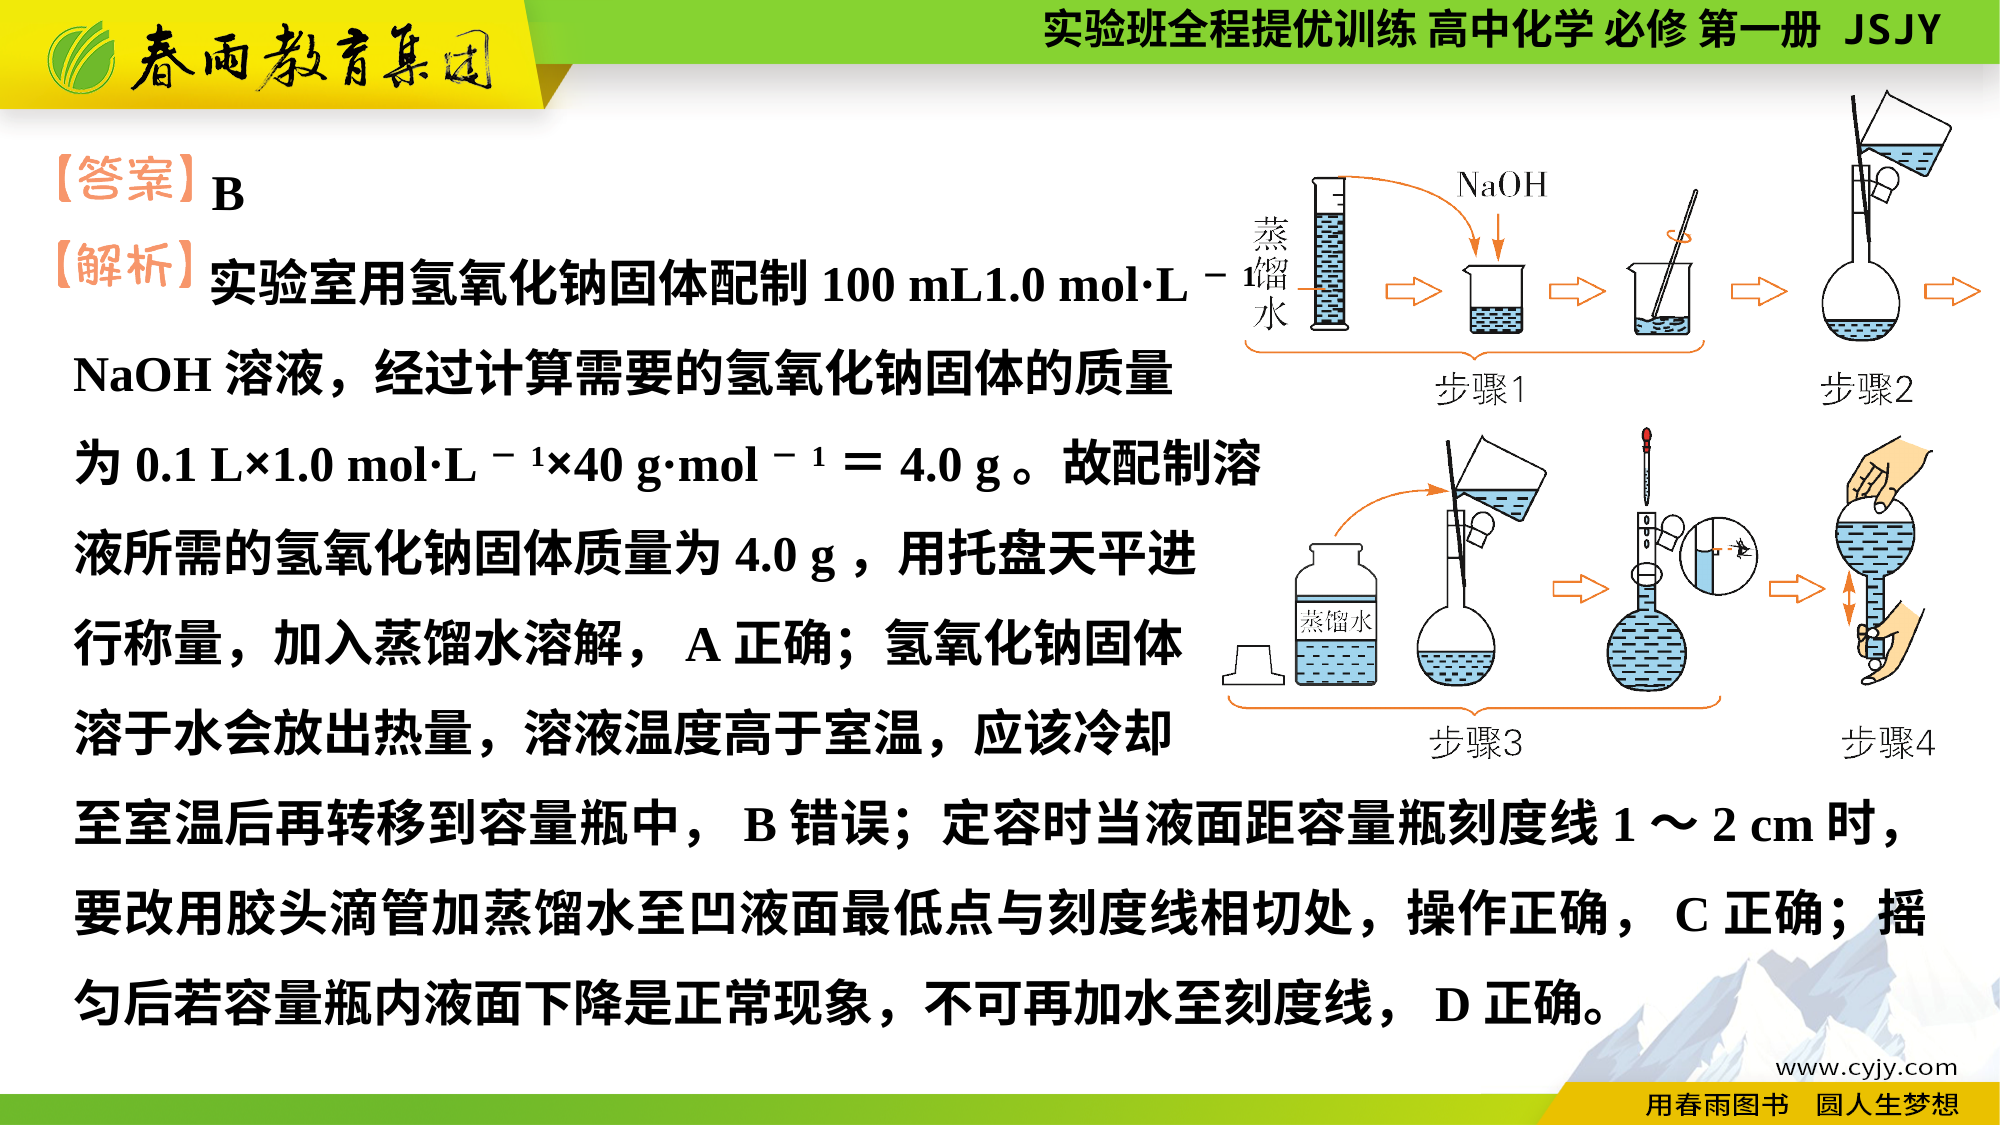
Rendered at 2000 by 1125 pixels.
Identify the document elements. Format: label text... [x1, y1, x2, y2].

picture [0, 0, 2000, 1125]
text_box 实验室用氢氧化钠固体配制100 mL1.0 mol·L－1 NaOH溶液，经过计算需要的氢氧化钠固体的质量 为0.1 L×1.0 mol·L－1×40 g·mol－1＝4.0 g。故配制溶 液所需的氢氧化钠固体质量为4.0 g，用托盘天平进 行称量，加入蒸馏水溶解，A正确；氢氧化钠固体 溶于水会放出热量，溶液温度高于室温，应该冷却 至室温后再转移到容量瓶中，B错误；定容时当液面距容量瓶刻度线1～2 cm时，要改用胶头滴管加蒸馏水至凹液面最低点与刻度线相切处，操作正确，C正确；摇匀后若容量瓶内液面下降是正常现象，不可再加水至刻度线，D正确。 [58, 213, 1943, 1039]
list B [59, 122, 1216, 213]
